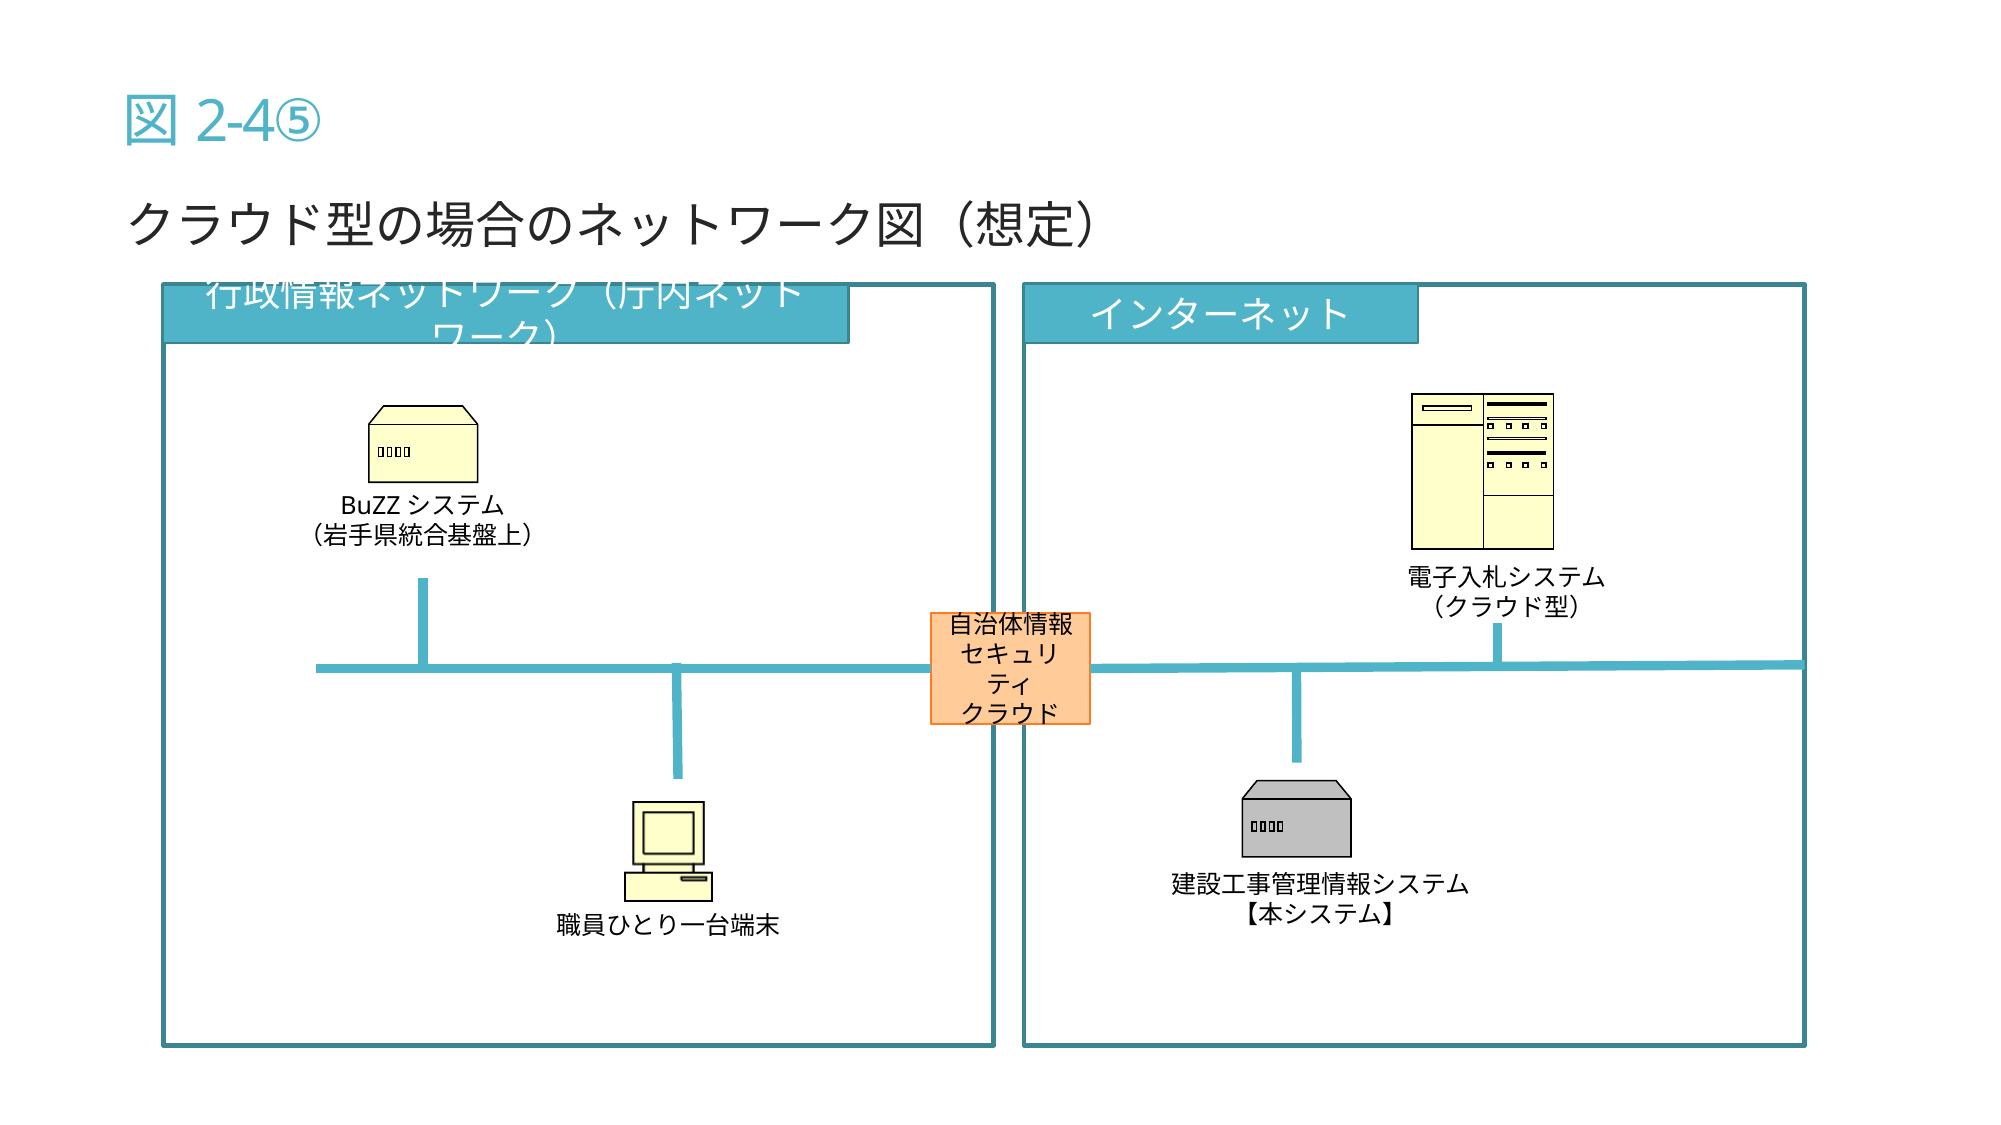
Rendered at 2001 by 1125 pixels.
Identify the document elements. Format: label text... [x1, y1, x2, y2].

text_box 自治体情報 セキュリティ クラウド [930, 612, 1091, 725]
text_box 行政情報ネットワーク（庁内ネットワーク） [162, 283, 850, 344]
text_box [499, 801, 837, 948]
title 図2-4⑤ [107, 81, 1875, 165]
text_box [1090, 664, 1805, 669]
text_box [254, 405, 592, 559]
list クラウド型の場合のネットワーク図（想定） [95, 195, 1860, 283]
text_box インターネット [1023, 283, 1419, 344]
text_box [1023, 283, 1806, 1046]
text_box [163, 283, 995, 1046]
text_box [1152, 780, 1490, 938]
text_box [1338, 393, 1676, 630]
